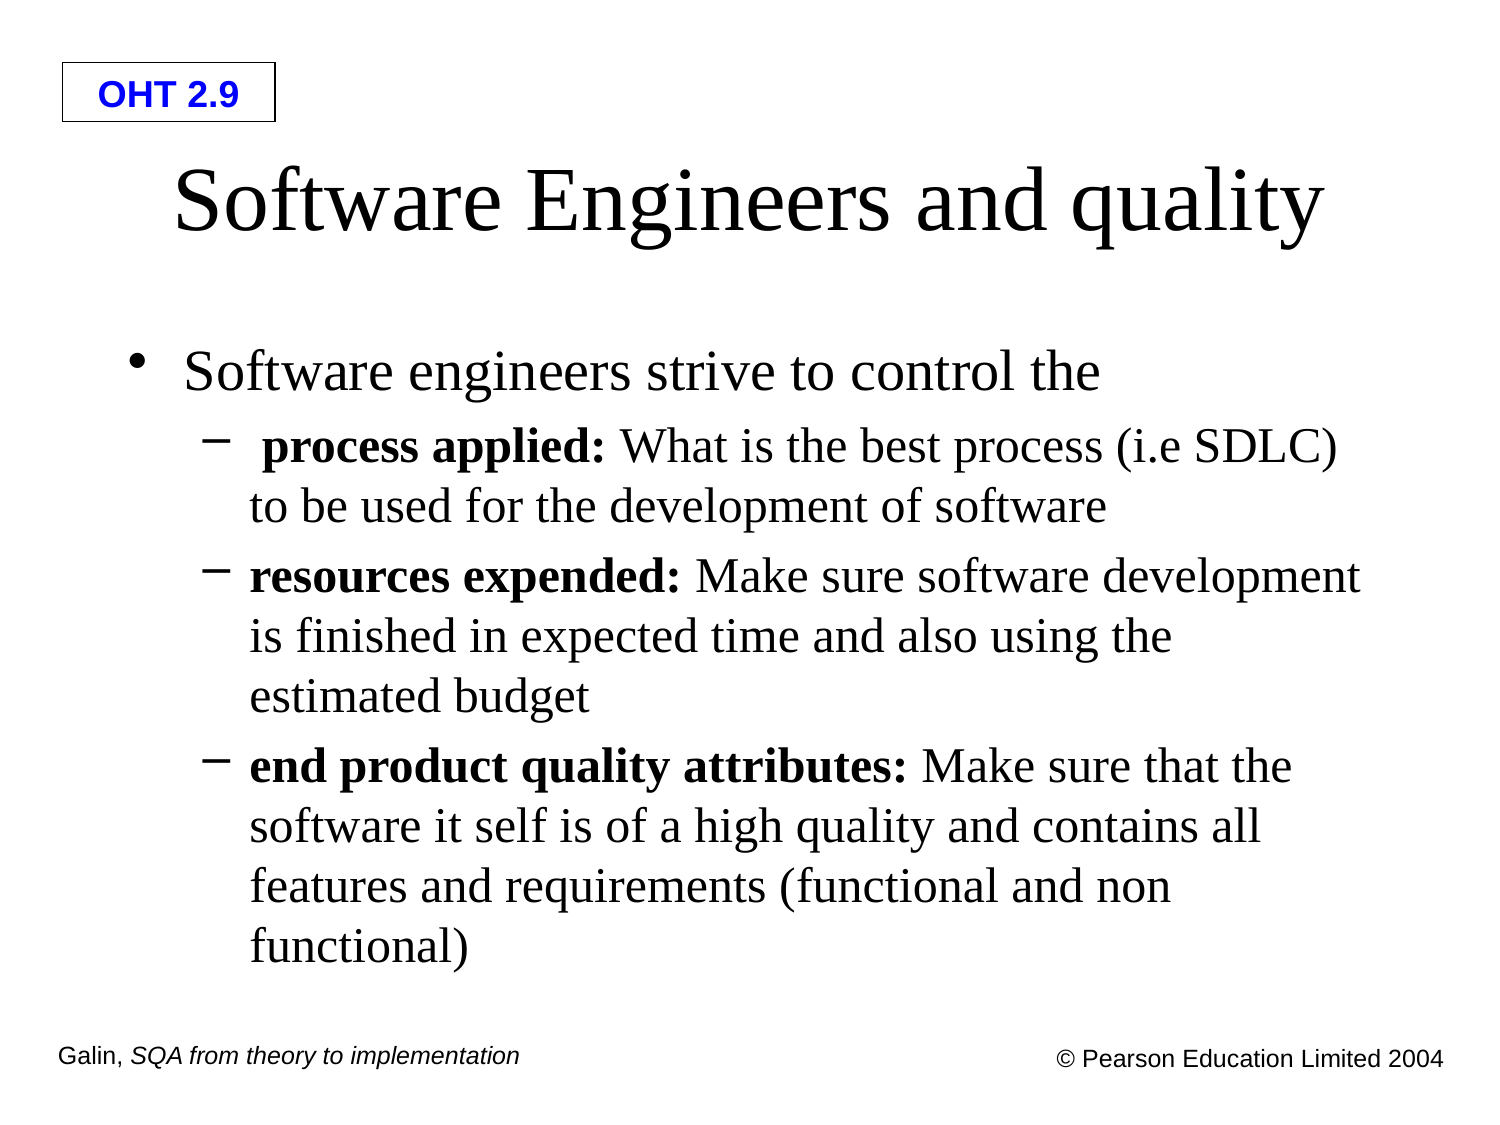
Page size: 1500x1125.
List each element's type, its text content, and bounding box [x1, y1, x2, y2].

title Software Engineers and quality [112, 99, 1388, 288]
list Software engineers strive to control the process applied: What is the best process (i.e SDLC) to be used for the development of software resources expended: Make sure software development is finished in expected time and also using the estimated budget end product quality attributes: Make sure that the software it self is of a high quality and contains all features and requirements (functional and non functional) [112, 324, 1388, 1001]
